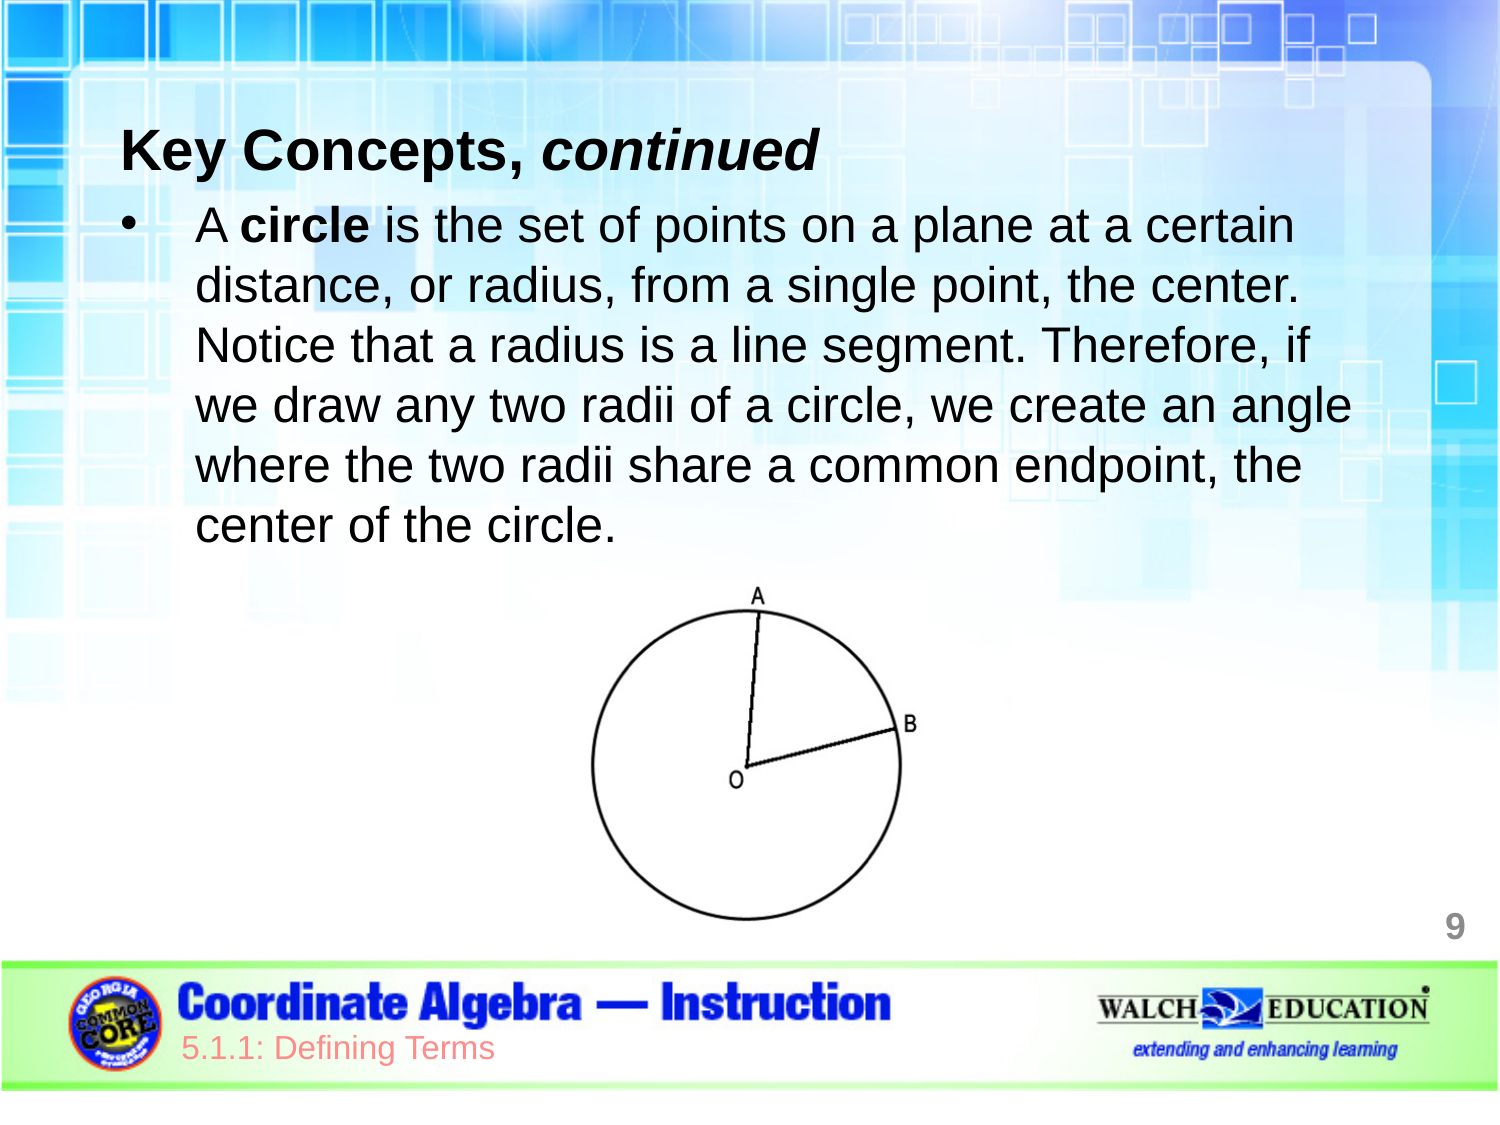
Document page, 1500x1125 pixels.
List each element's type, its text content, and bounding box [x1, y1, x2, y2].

picture [1, 0, 1500, 1091]
slide_number 9 [1361, 901, 1481, 949]
subtitle Key Concepts, continued A circle is the set of points on a plane at a certain distance, or radius, from a single point, the center. Notice that a radius is a line segment. Therefore, if we draw any two radii of a circle, we create an angle where the two radii share a common endpoint, the center of the circle. [105, 105, 1394, 925]
footer 5.1.1: Defining Terms [166, 1024, 1080, 1069]
